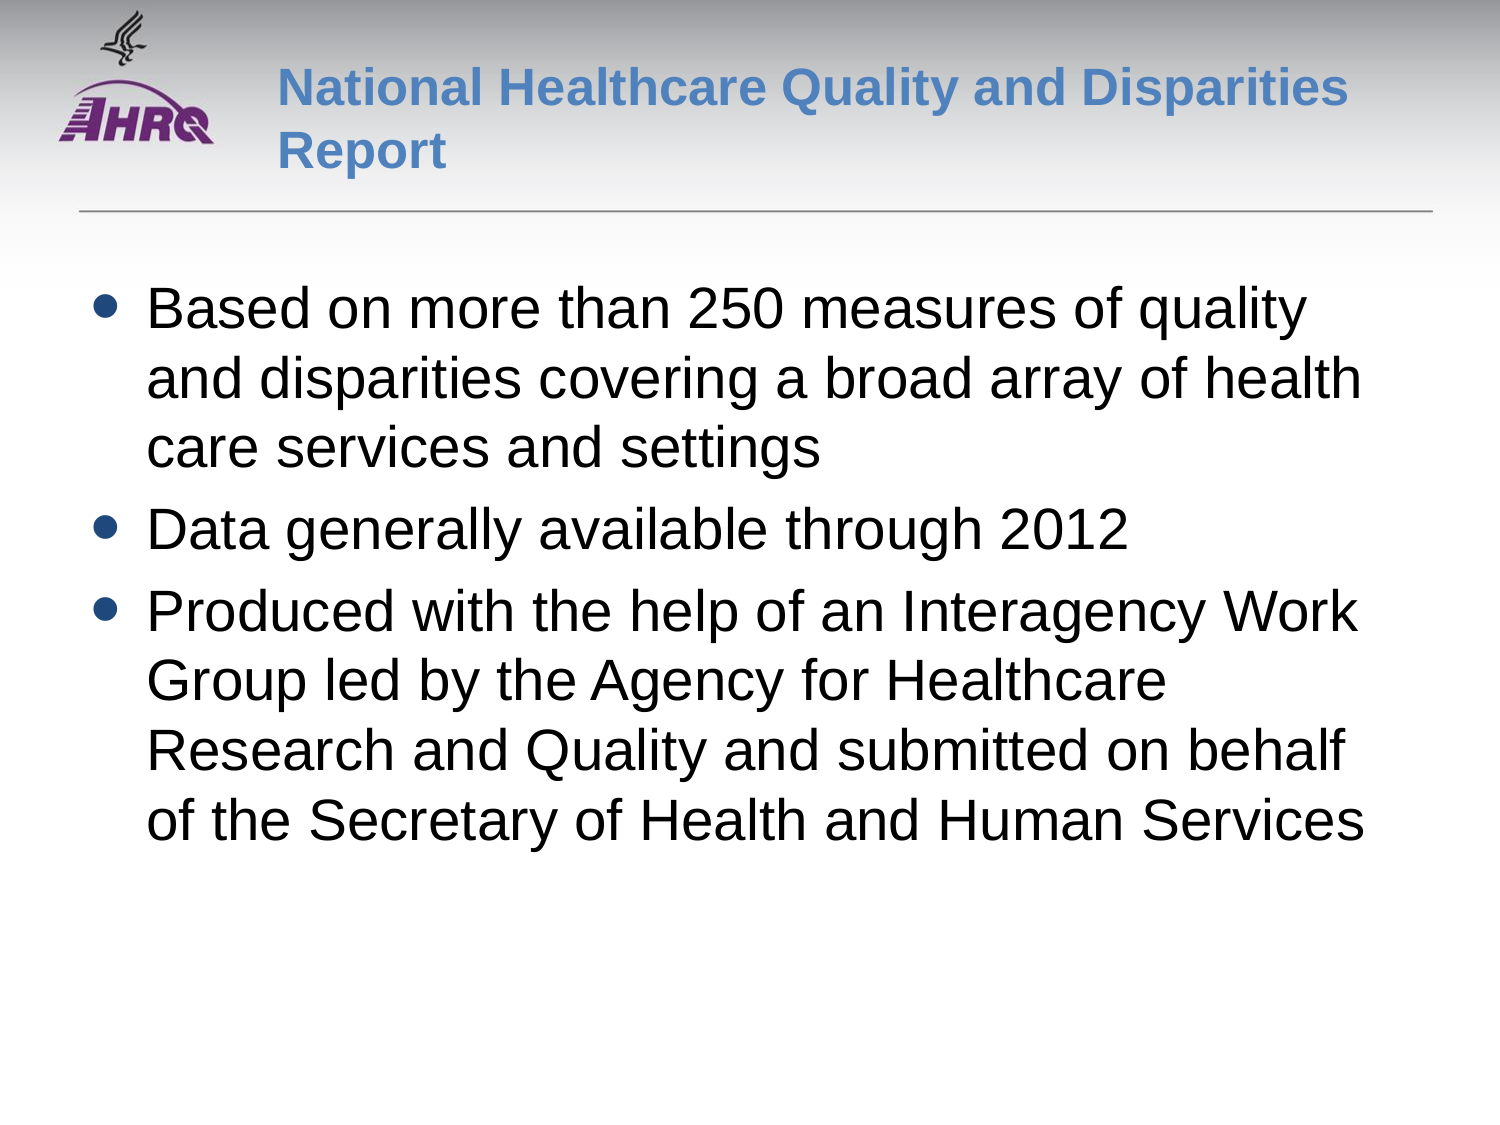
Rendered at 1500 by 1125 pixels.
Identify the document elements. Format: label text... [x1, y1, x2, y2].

title National Healthcare Quality and Disparities Report [262, 45, 1425, 188]
list Based on more than 250 measures of quality and disparities covering a broad array of health care services and settings Data generally available through 2012 Produced with the help of an Interagency Work Group led by the Agency for Healthcare Research and Quality and submitted on behalf of the Secretary of Health and Human Services [75, 262, 1425, 1005]
picture [0, 0, 1500, 1125]
